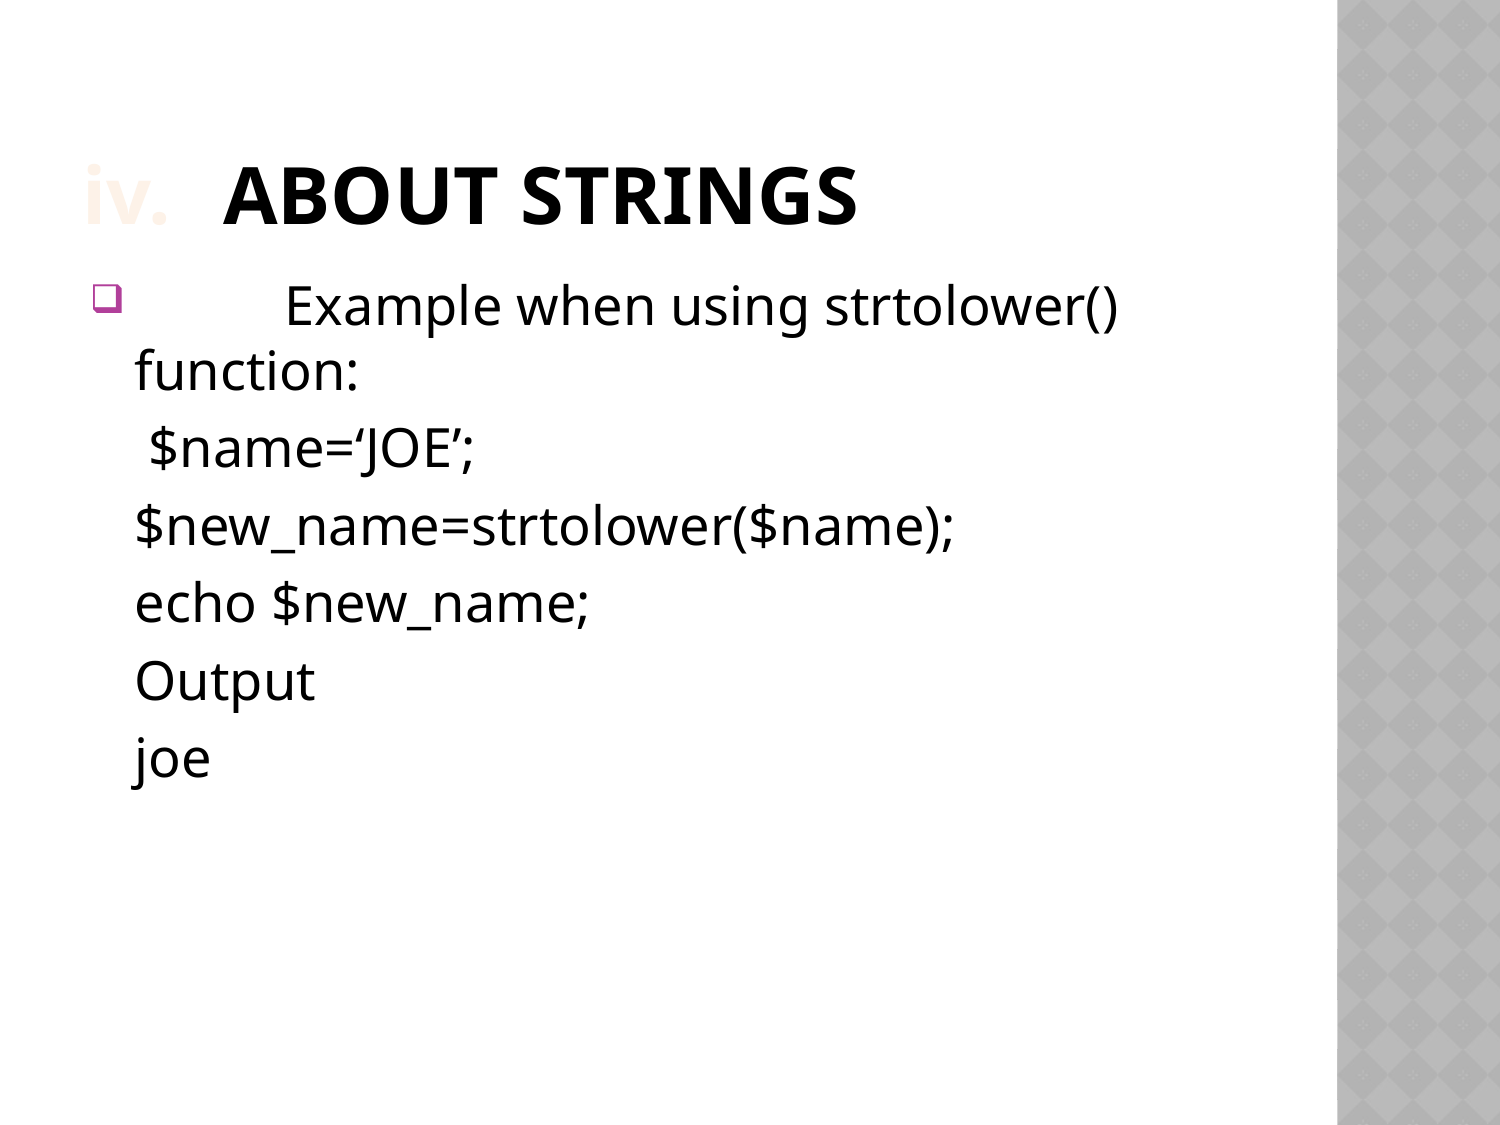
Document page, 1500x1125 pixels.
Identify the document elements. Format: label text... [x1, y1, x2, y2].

list Example when using strtolower() function: $name=‘JOE’; $new_name=strtolower($name); echo $new_name; Output joe [75, 264, 1263, 1059]
title About Strings [75, 52, 1263, 240]
